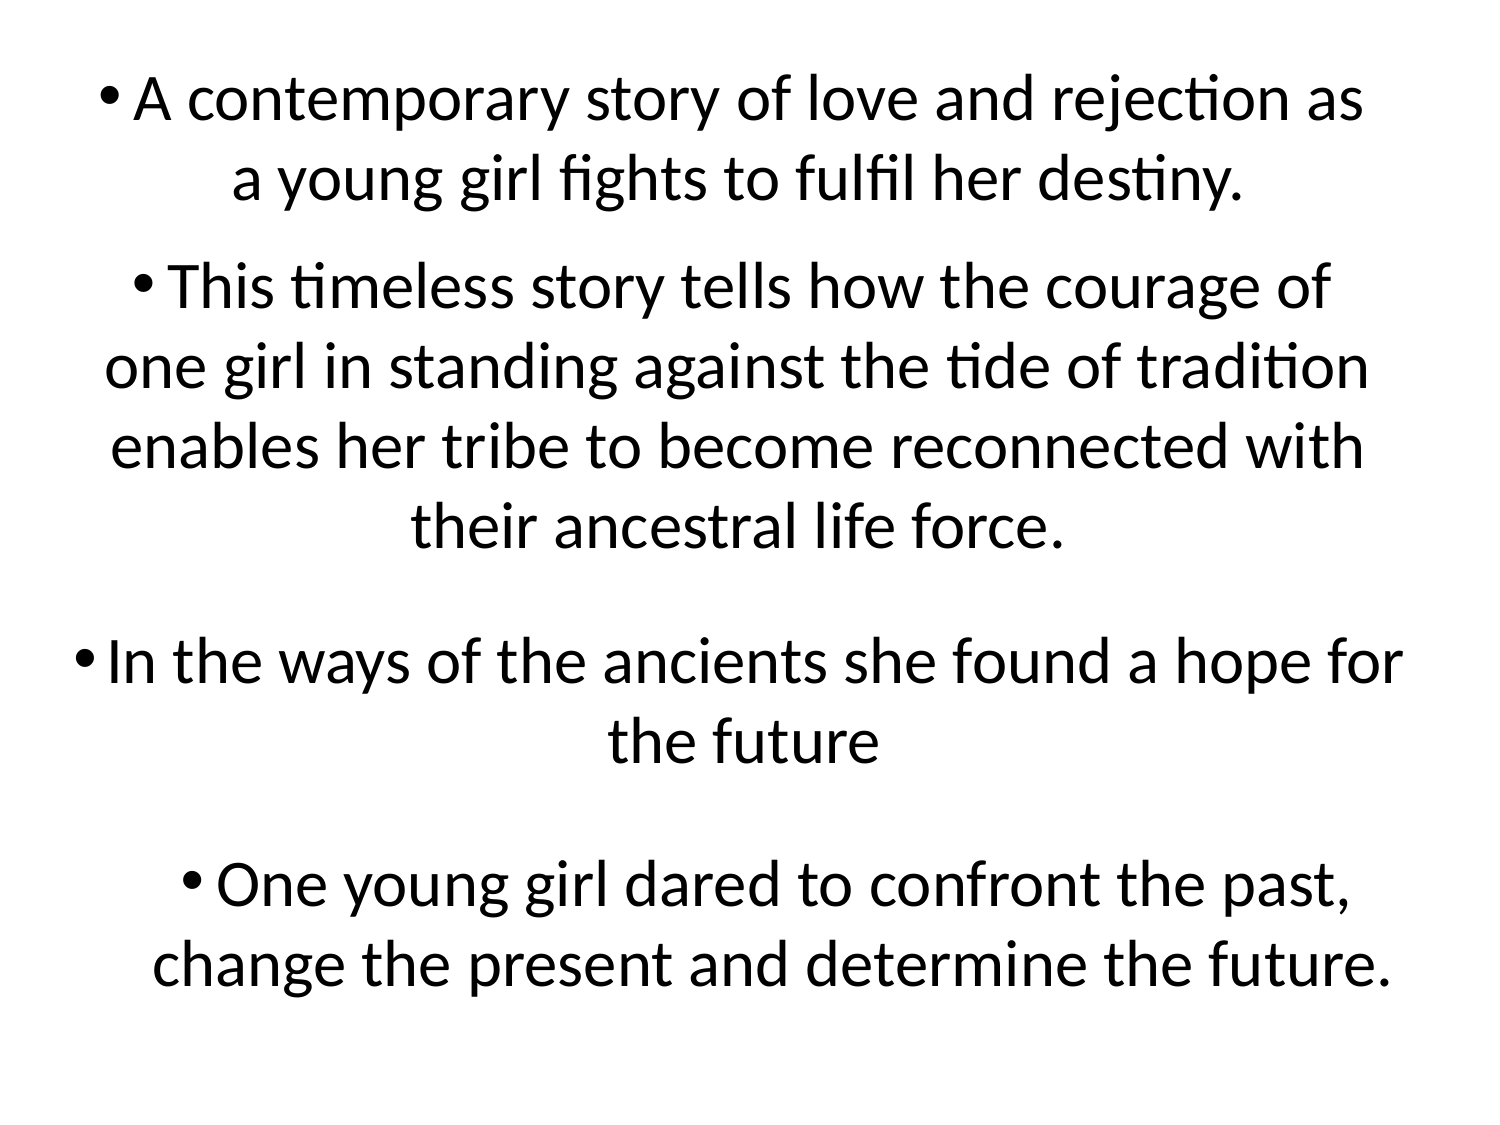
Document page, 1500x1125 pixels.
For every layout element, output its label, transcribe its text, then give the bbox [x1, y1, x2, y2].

text_box This timeless story tells how the courage of one girl in standing against the tide of tradition enables her tribe to become reconnected with their ancestral life force. [82, 234, 1395, 569]
text_box One young girl dared to confront the past, change the present and determine the future. [81, 831, 1465, 1007]
text_box In the ways of the ancients she found a hope for the future [58, 609, 1430, 784]
text_box A contemporary story of love and rejection as a young girl fights to fulfil her destiny. [82, 46, 1395, 222]
